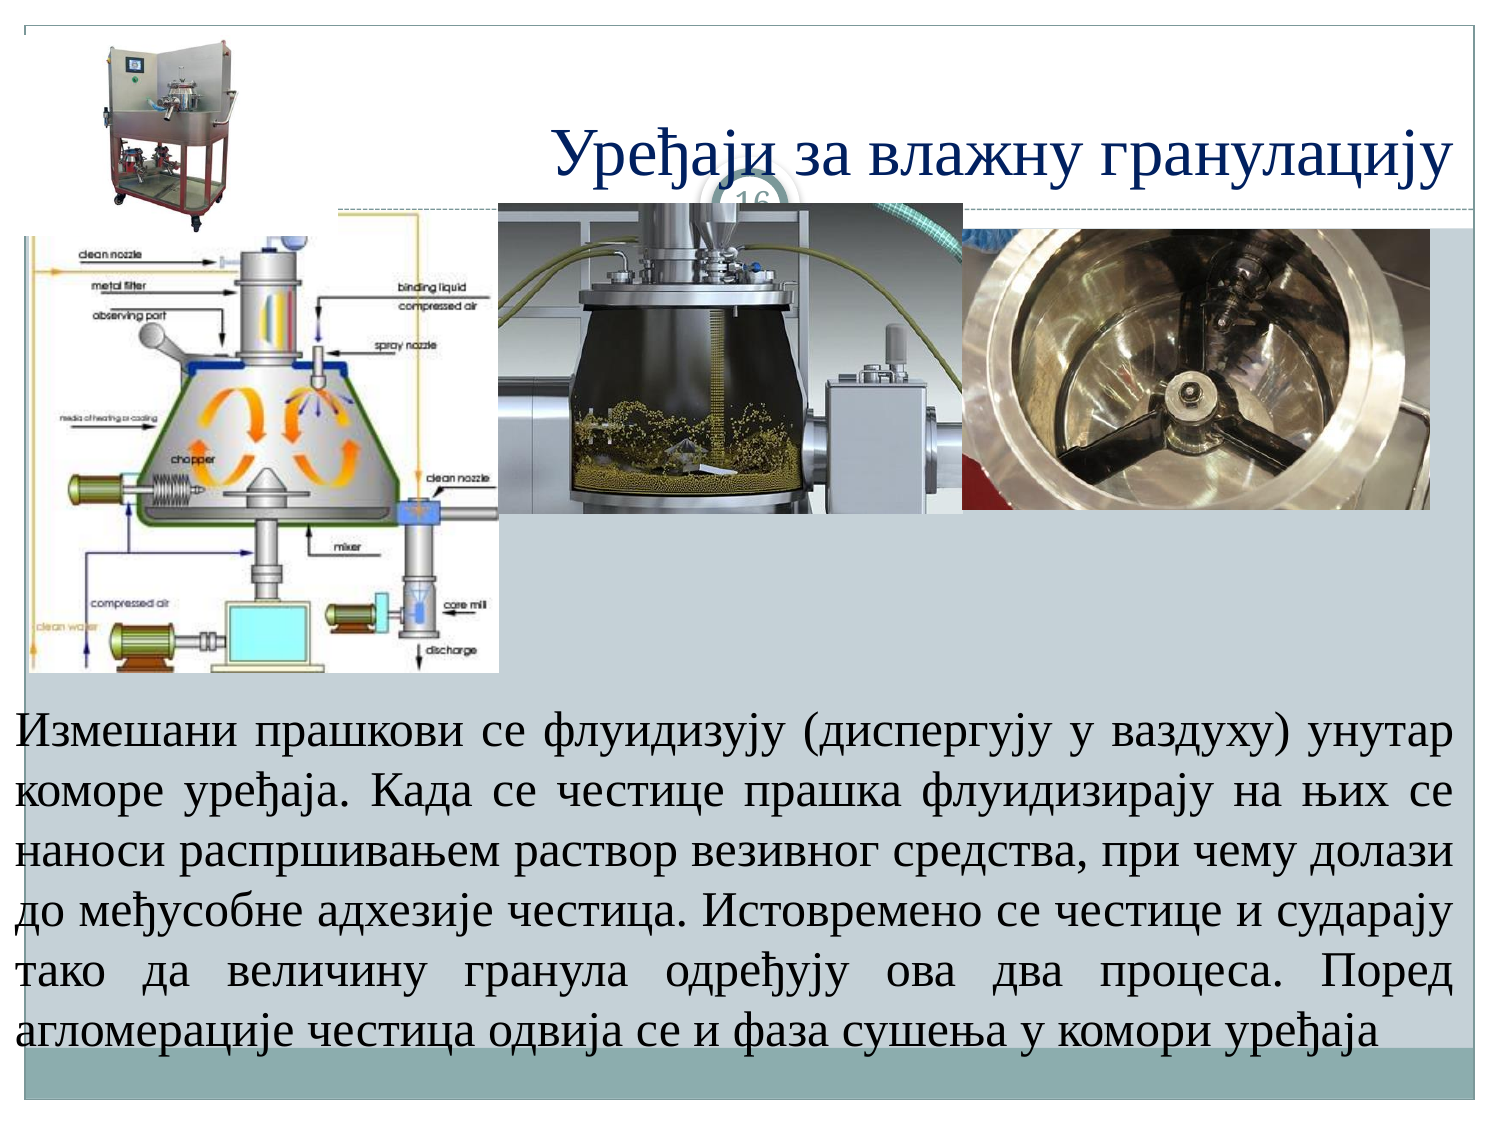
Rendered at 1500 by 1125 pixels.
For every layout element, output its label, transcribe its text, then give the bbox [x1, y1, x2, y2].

text_box Измешани прашкови се флуидизују (диспергују у ваздуху) унутар коморе уређаја. Када се честице прашка флуидизирају на њих се наноси распршивањем раствор везивног средства, при чему долази до међусобне адхезије честица. Истовремено се честице и сударају тако да величину гранула одређују ова два процеса. Поред агломерације честица одвија се и фаза сушења у комори уређаја [0, 688, 1470, 1064]
title Уређаји за влажну гранулацију [344, 84, 1470, 197]
picture [497, 203, 1431, 514]
picture [3, 35, 338, 236]
slide_number 16 [715, 168, 791, 200]
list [29, 209, 499, 673]
